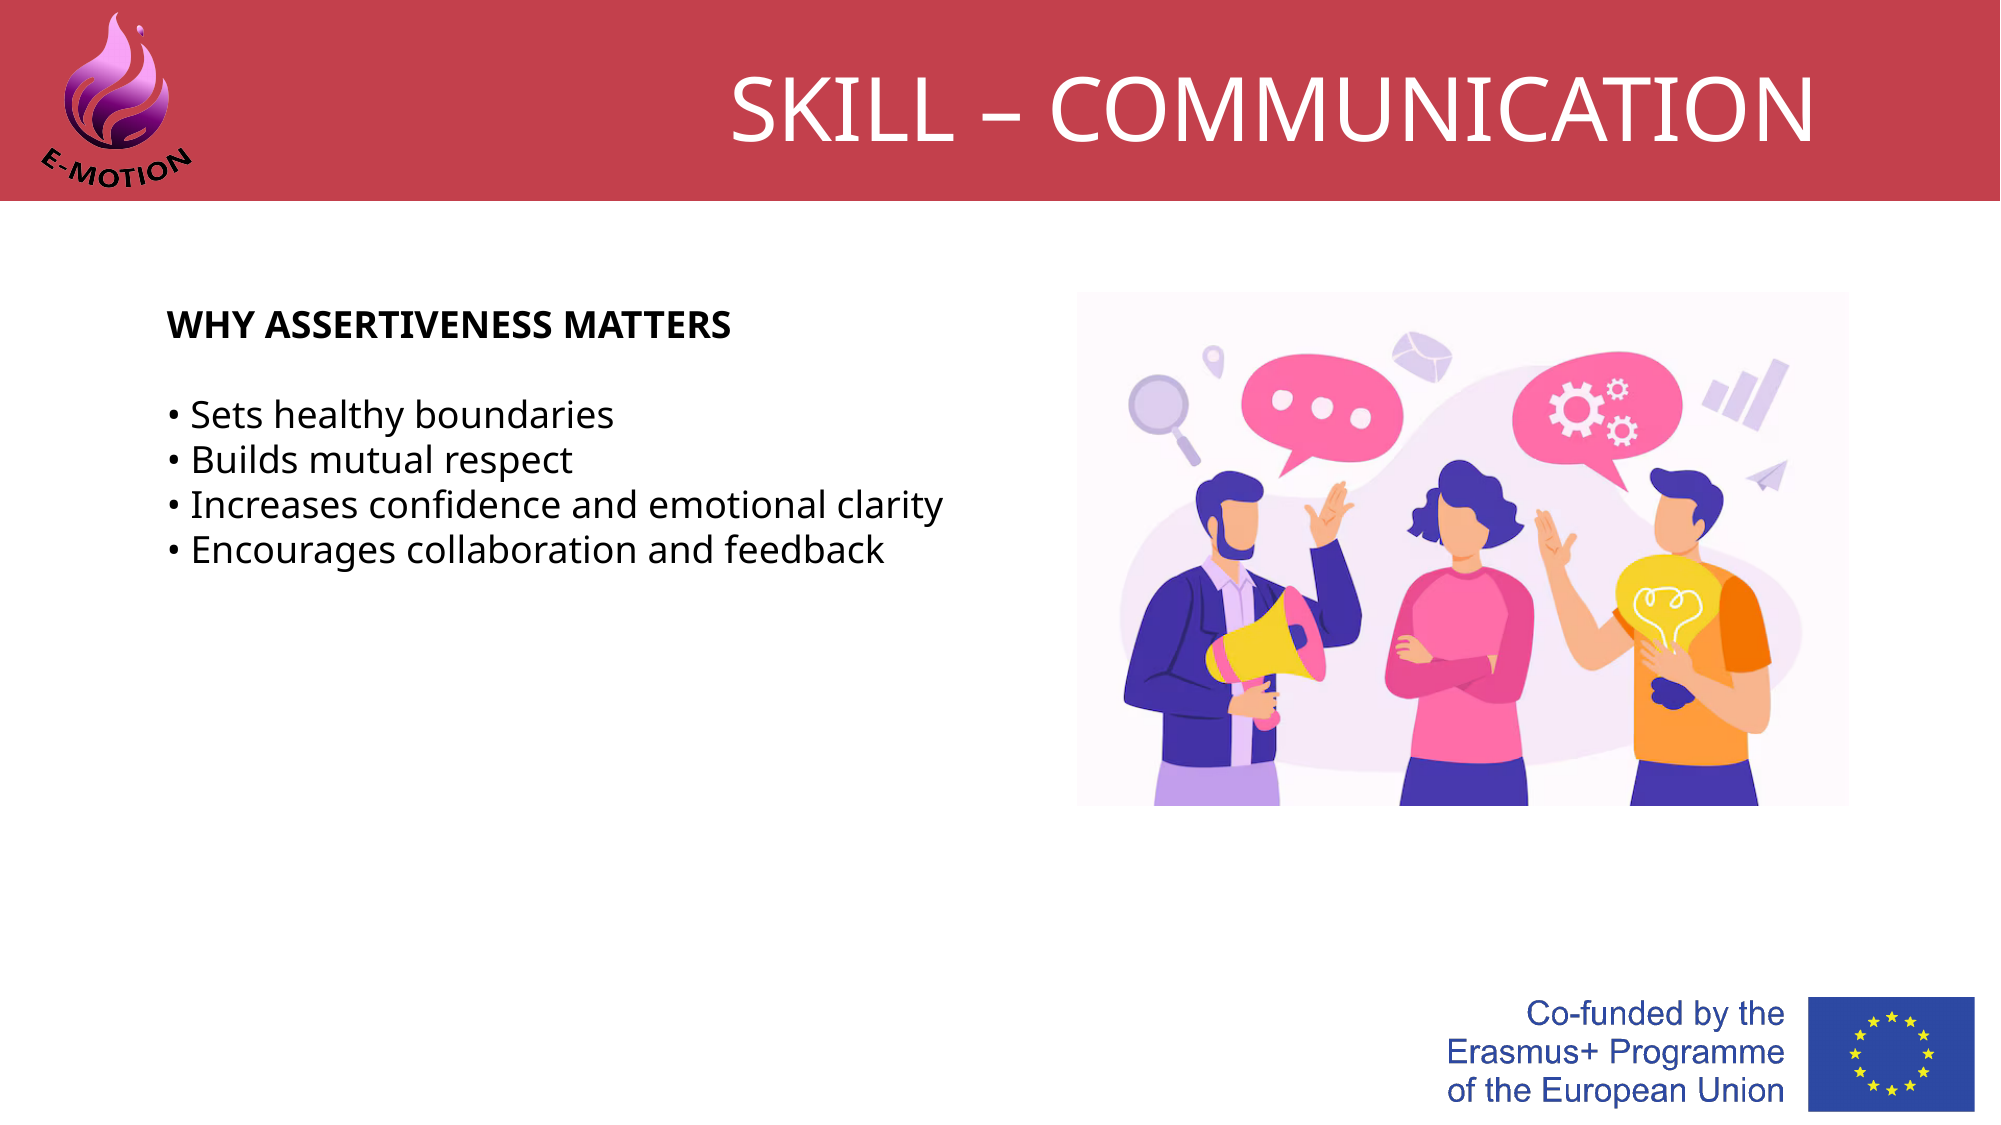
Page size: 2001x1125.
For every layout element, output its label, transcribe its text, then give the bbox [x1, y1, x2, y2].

picture [0, 0, 253, 247]
text_box SKILL – COMMUNICATION [576, 44, 1836, 293]
picture [1396, 995, 1975, 1116]
text_box WHY ASSERTIVENESS MATTERS • Sets healthy boundaries • Builds mutual respect • Increases confidence and emotional clarity • Encourages collaboration and feedback [151, 293, 1075, 579]
picture [1077, 292, 1849, 806]
